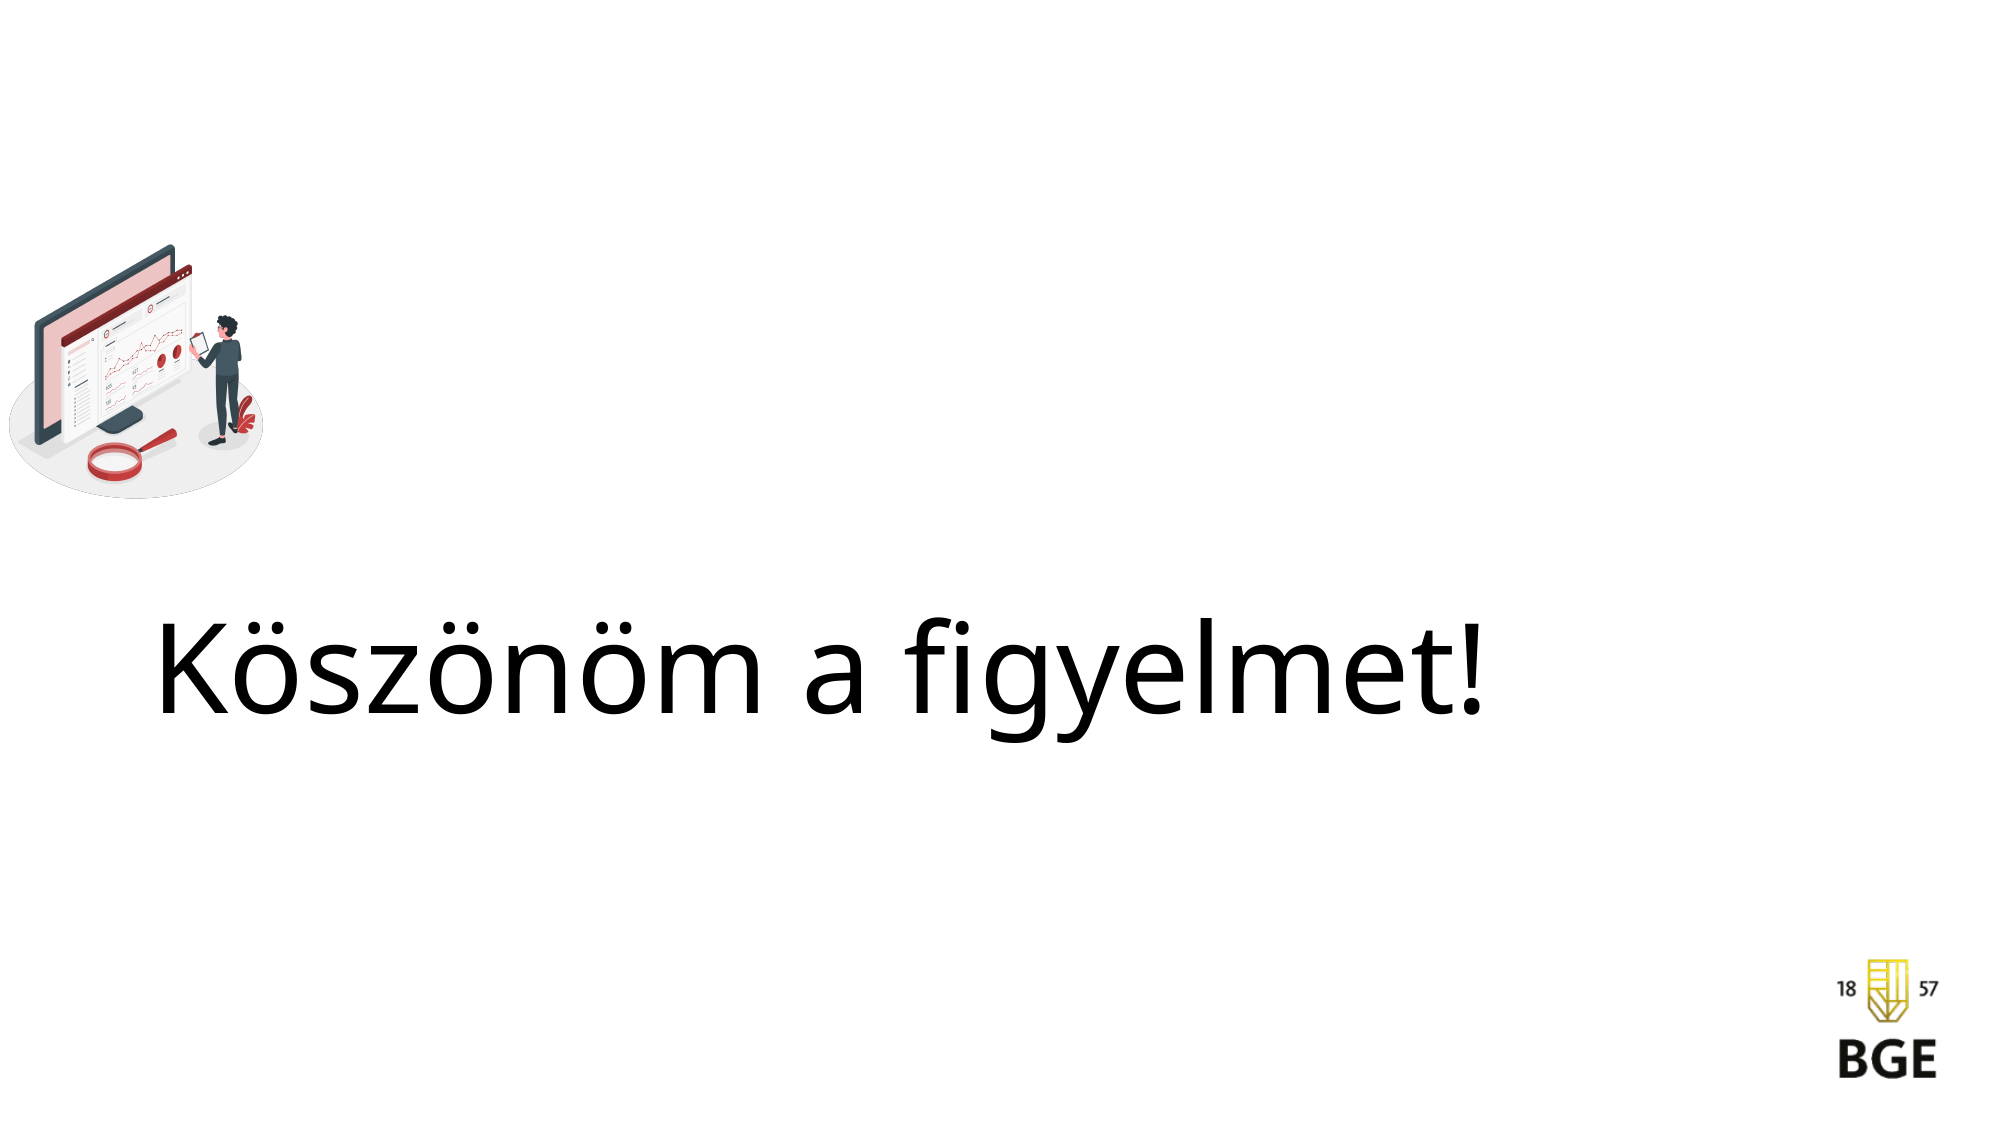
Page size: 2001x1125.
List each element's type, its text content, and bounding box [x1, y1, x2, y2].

picture [1817, 948, 1958, 1090]
title Köszönöm a figyelmet! [136, 280, 1862, 749]
picture [0, 233, 273, 508]
